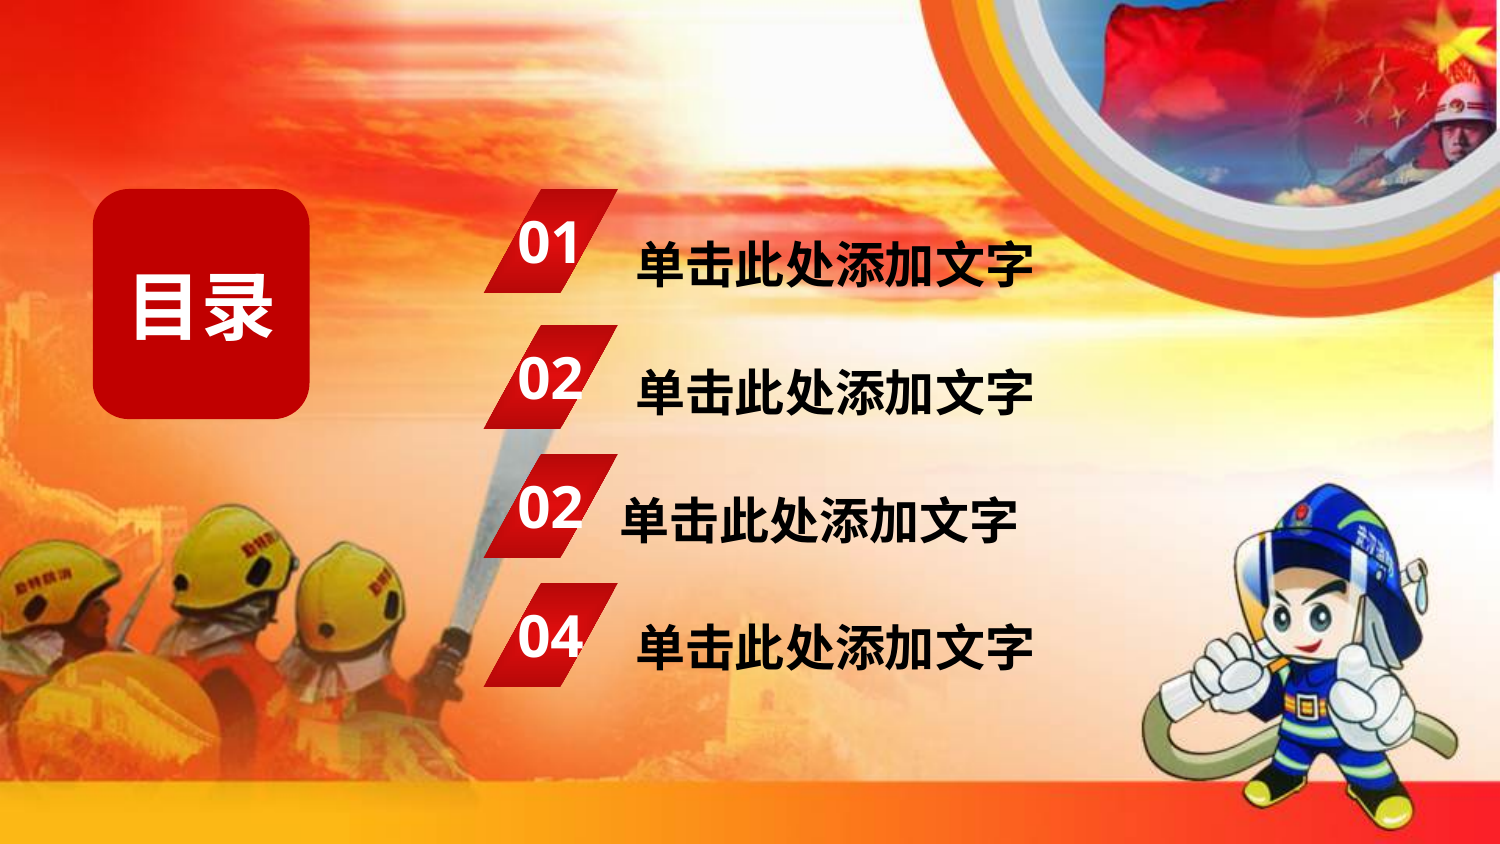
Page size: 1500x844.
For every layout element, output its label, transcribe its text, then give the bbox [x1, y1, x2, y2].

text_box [483, 453, 618, 559]
text_box 单击此处添加文字 [620, 226, 1050, 302]
text_box 单击此处添加文字 [620, 609, 1050, 685]
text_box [483, 582, 618, 688]
text_box 单击此处添加文字 [618, 481, 1035, 557]
picture [0, 0, 1500, 844]
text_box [483, 189, 618, 294]
text_box 目录 [91, 187, 311, 421]
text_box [483, 324, 618, 430]
text_box 单击此处添加文字 [620, 354, 1050, 429]
